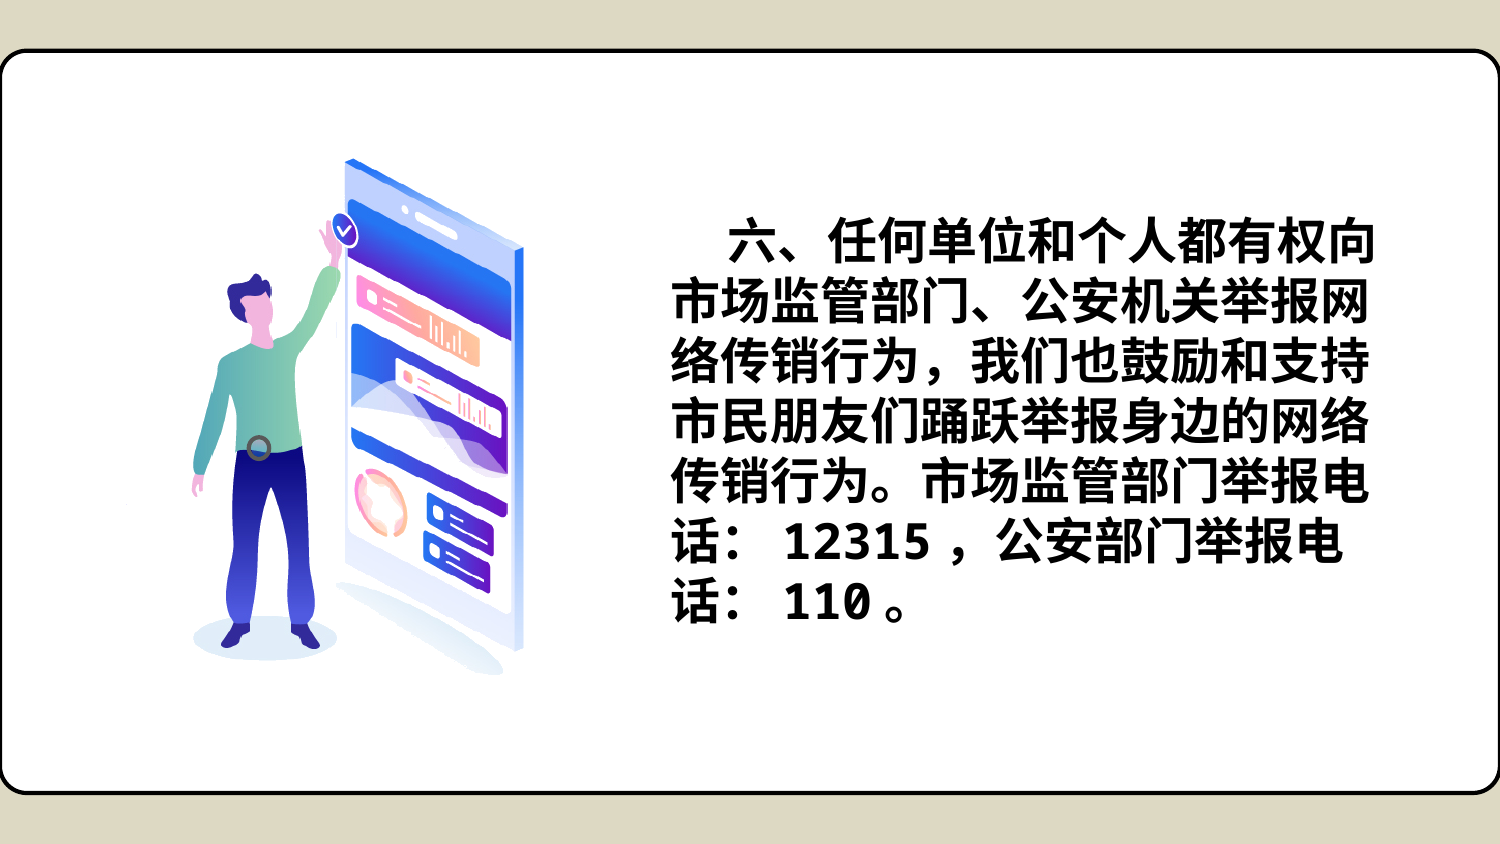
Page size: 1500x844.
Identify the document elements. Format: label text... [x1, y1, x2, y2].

picture [0, 142, 715, 702]
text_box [248, 436, 270, 460]
text_box [0, 48, 1500, 796]
text_box 六、任何单位和个人都有权向市场监管部门、公安机关举报网络传销行为，我们也鼓励和支持市民朋友们踊跃举报身边的网络传销行为。市场监管部门举报电话：12315，公安部门举报电话：110。 [719, 202, 1406, 637]
